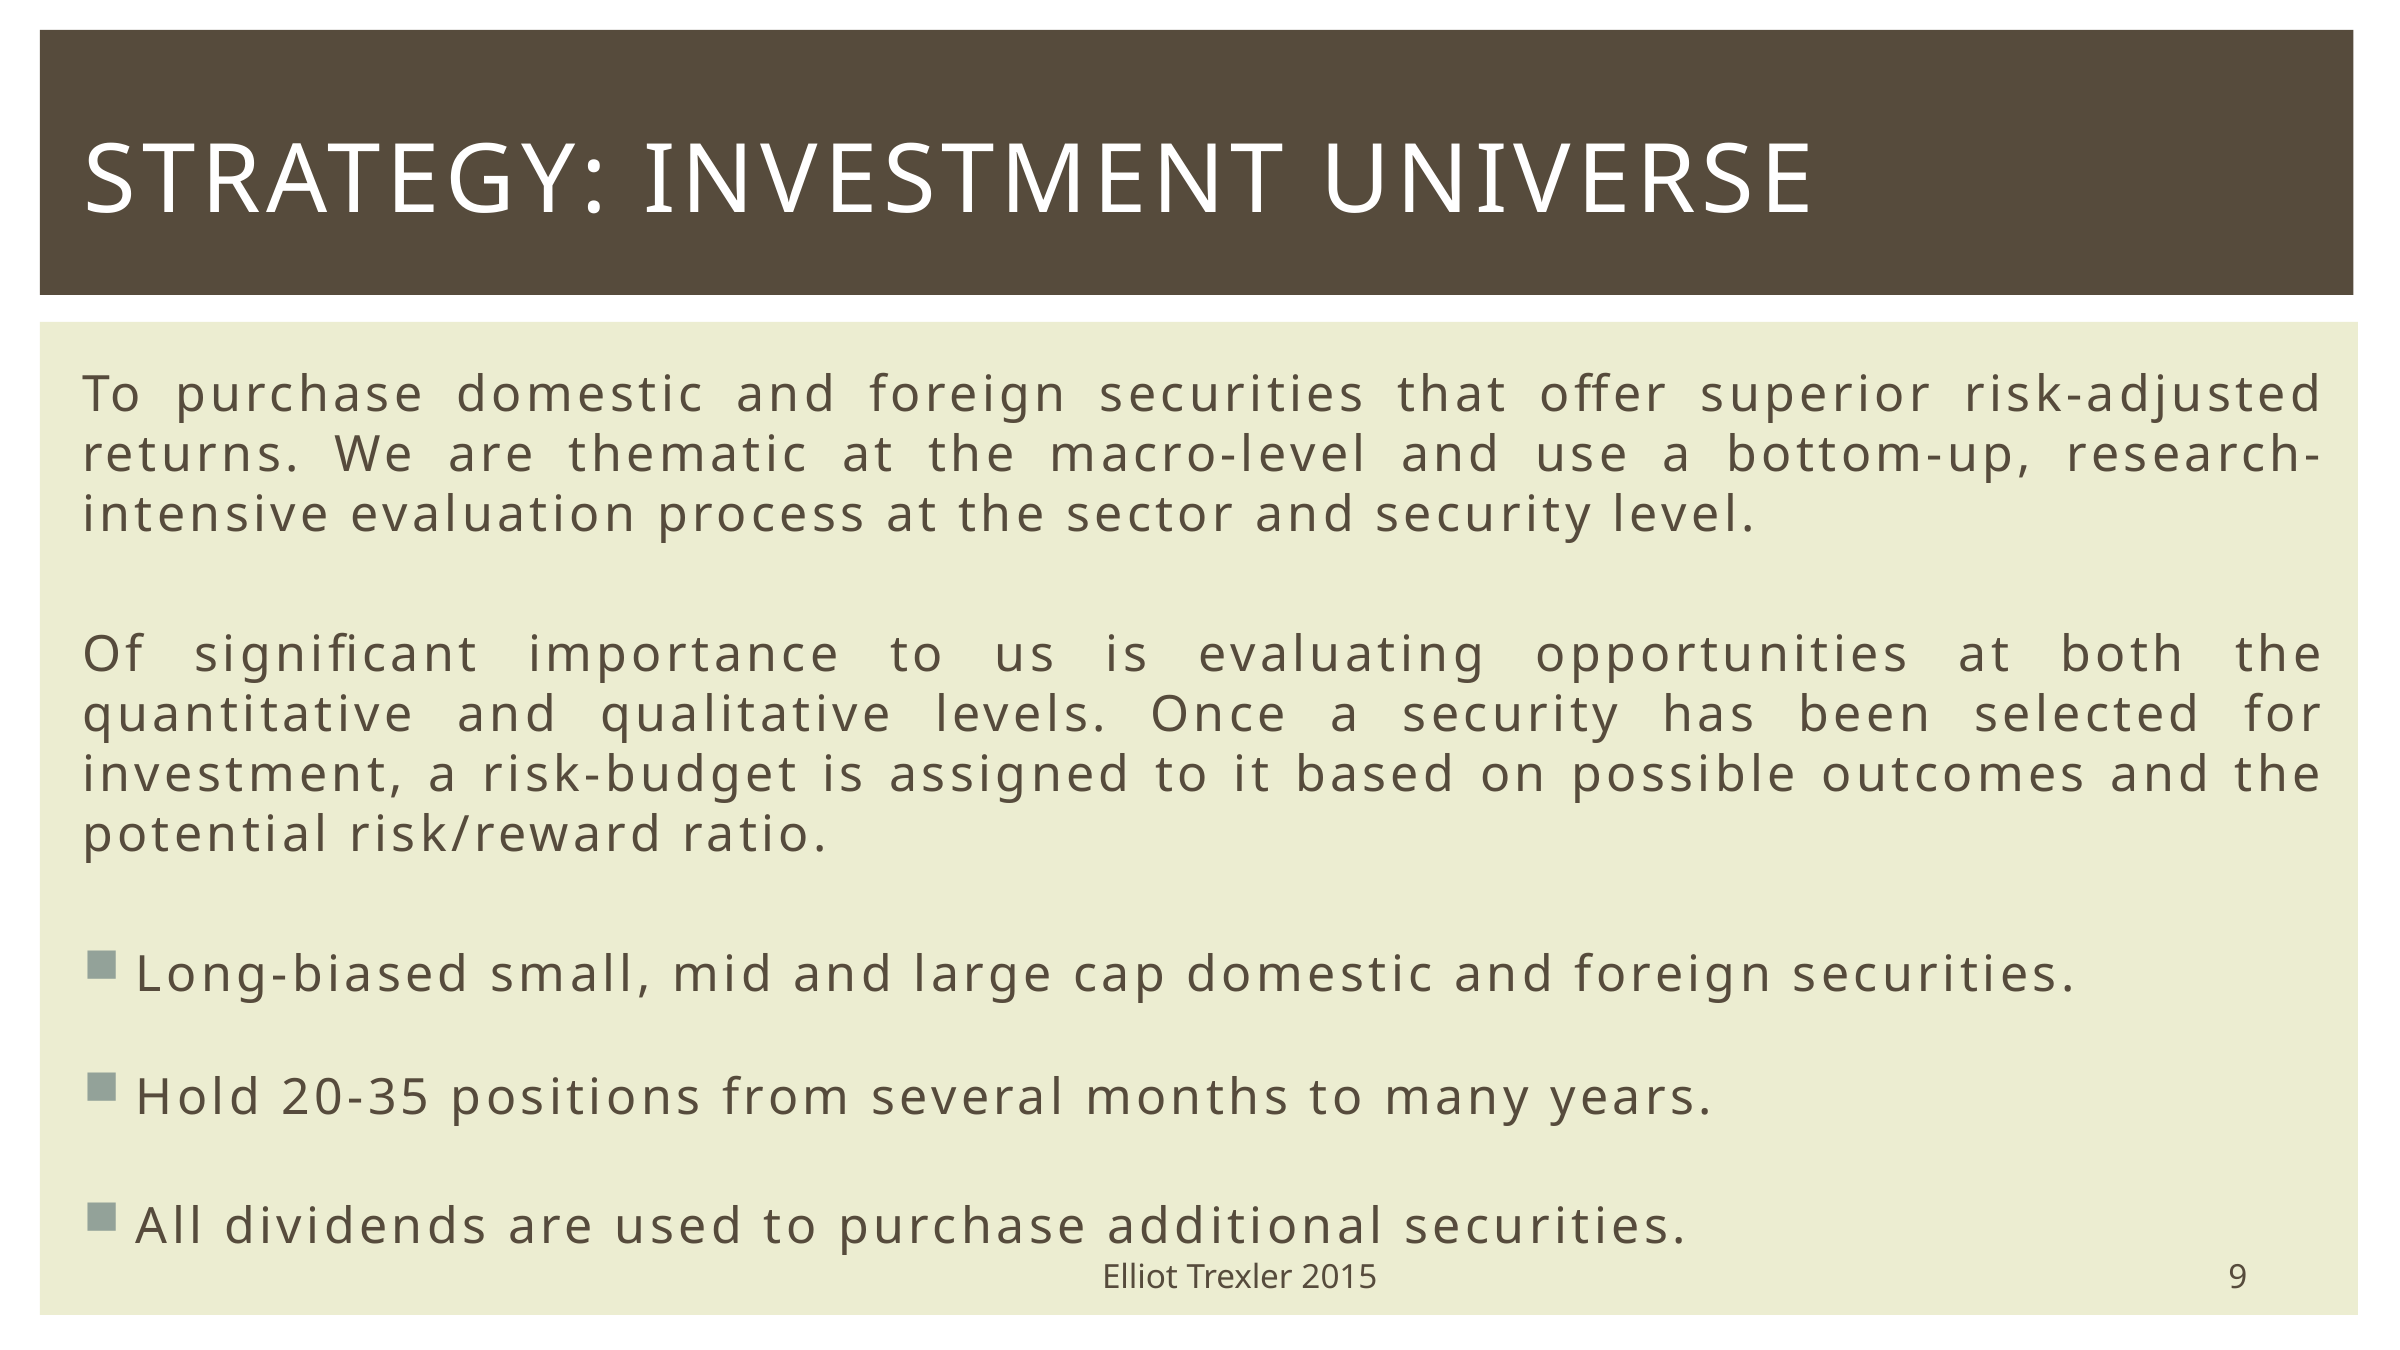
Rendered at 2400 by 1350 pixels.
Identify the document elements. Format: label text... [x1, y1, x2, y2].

footer Elliot Trexler 2015 [800, 1251, 1680, 1306]
title strategy: investment universe [62, 70, 2263, 278]
list To purchase domestic and foreign securities that offer superior risk-adjusted returns. We are thematic at the macro-level and use a bottom-up, research-intensive evaluation process at the sector and security level. Of significant importance to us is evaluating opportunities at both the quantitative and qualitative levels. Once a security has been selected for investment, a risk-budget is assigned to it based on possible outcomes and the potential risk/reward ratio. Long-biased small, mid and large cap domestic and foreign securities. Hold 20-35 positions from several months to many years. All dividends are used to purchase additional securities. [50, 350, 2350, 1300]
slide_number 9 [2160, 1249, 2316, 1307]
